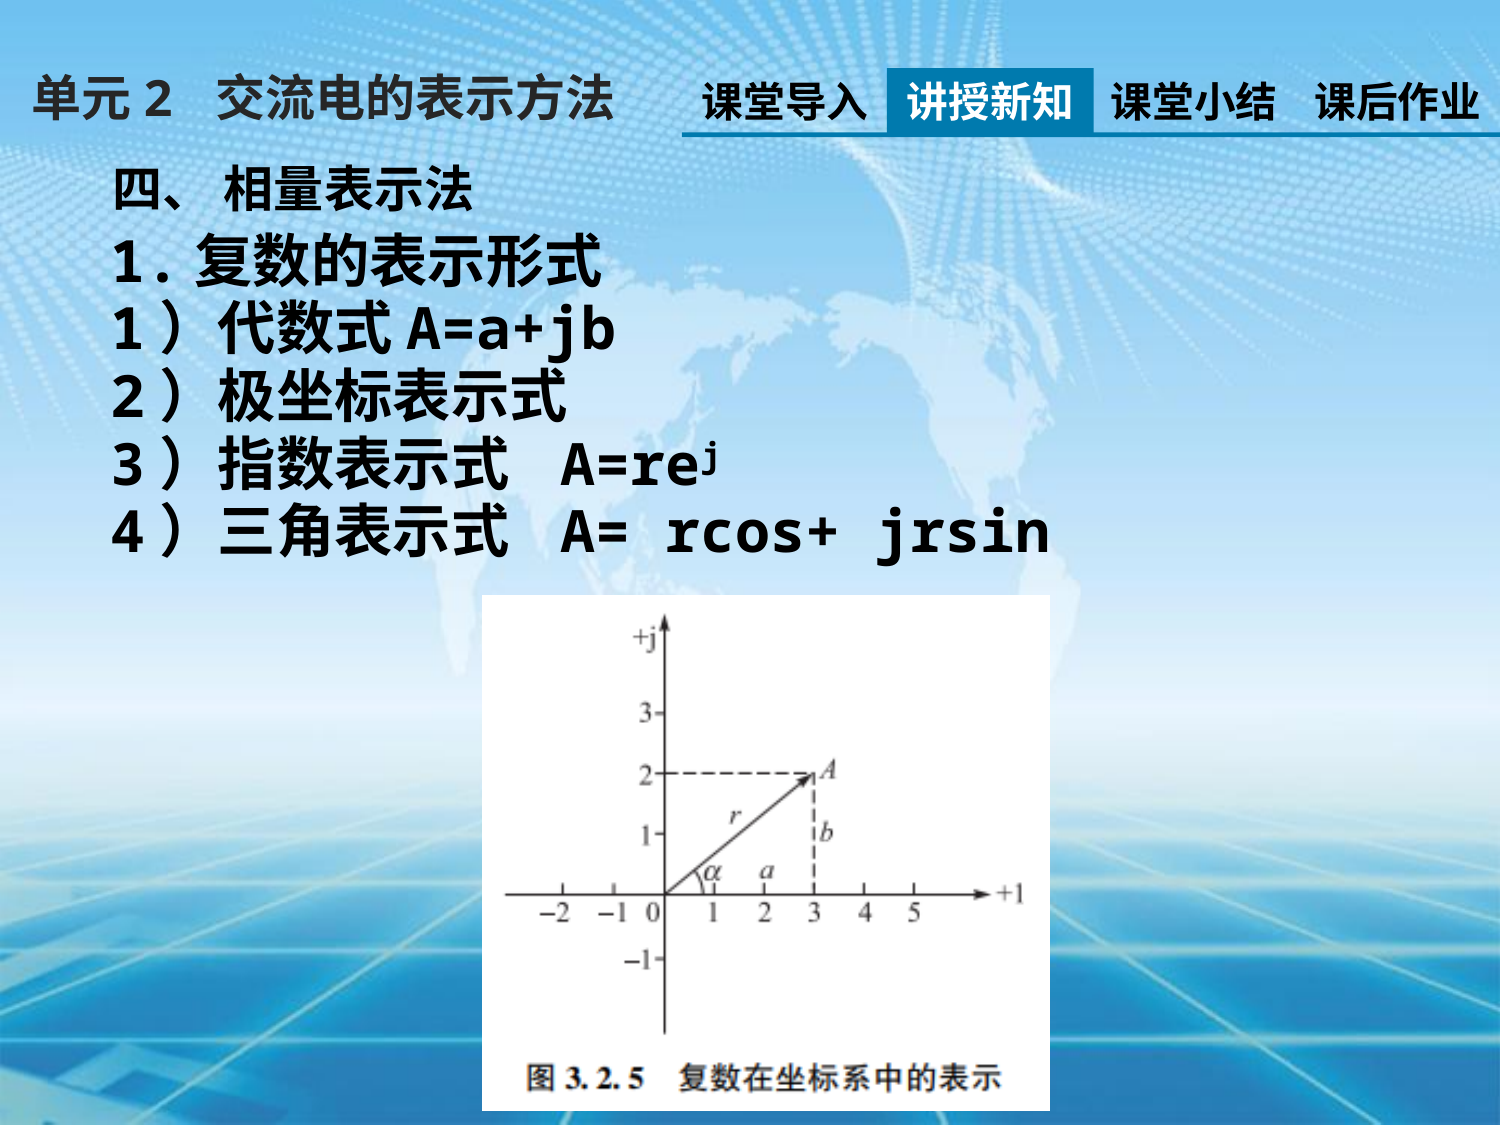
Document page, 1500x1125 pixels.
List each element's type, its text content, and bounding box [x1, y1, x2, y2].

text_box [16, 59, 1500, 135]
text_box 四、 相量表示法 [19, 173, 568, 287]
picture [0, 0, 1500, 1125]
